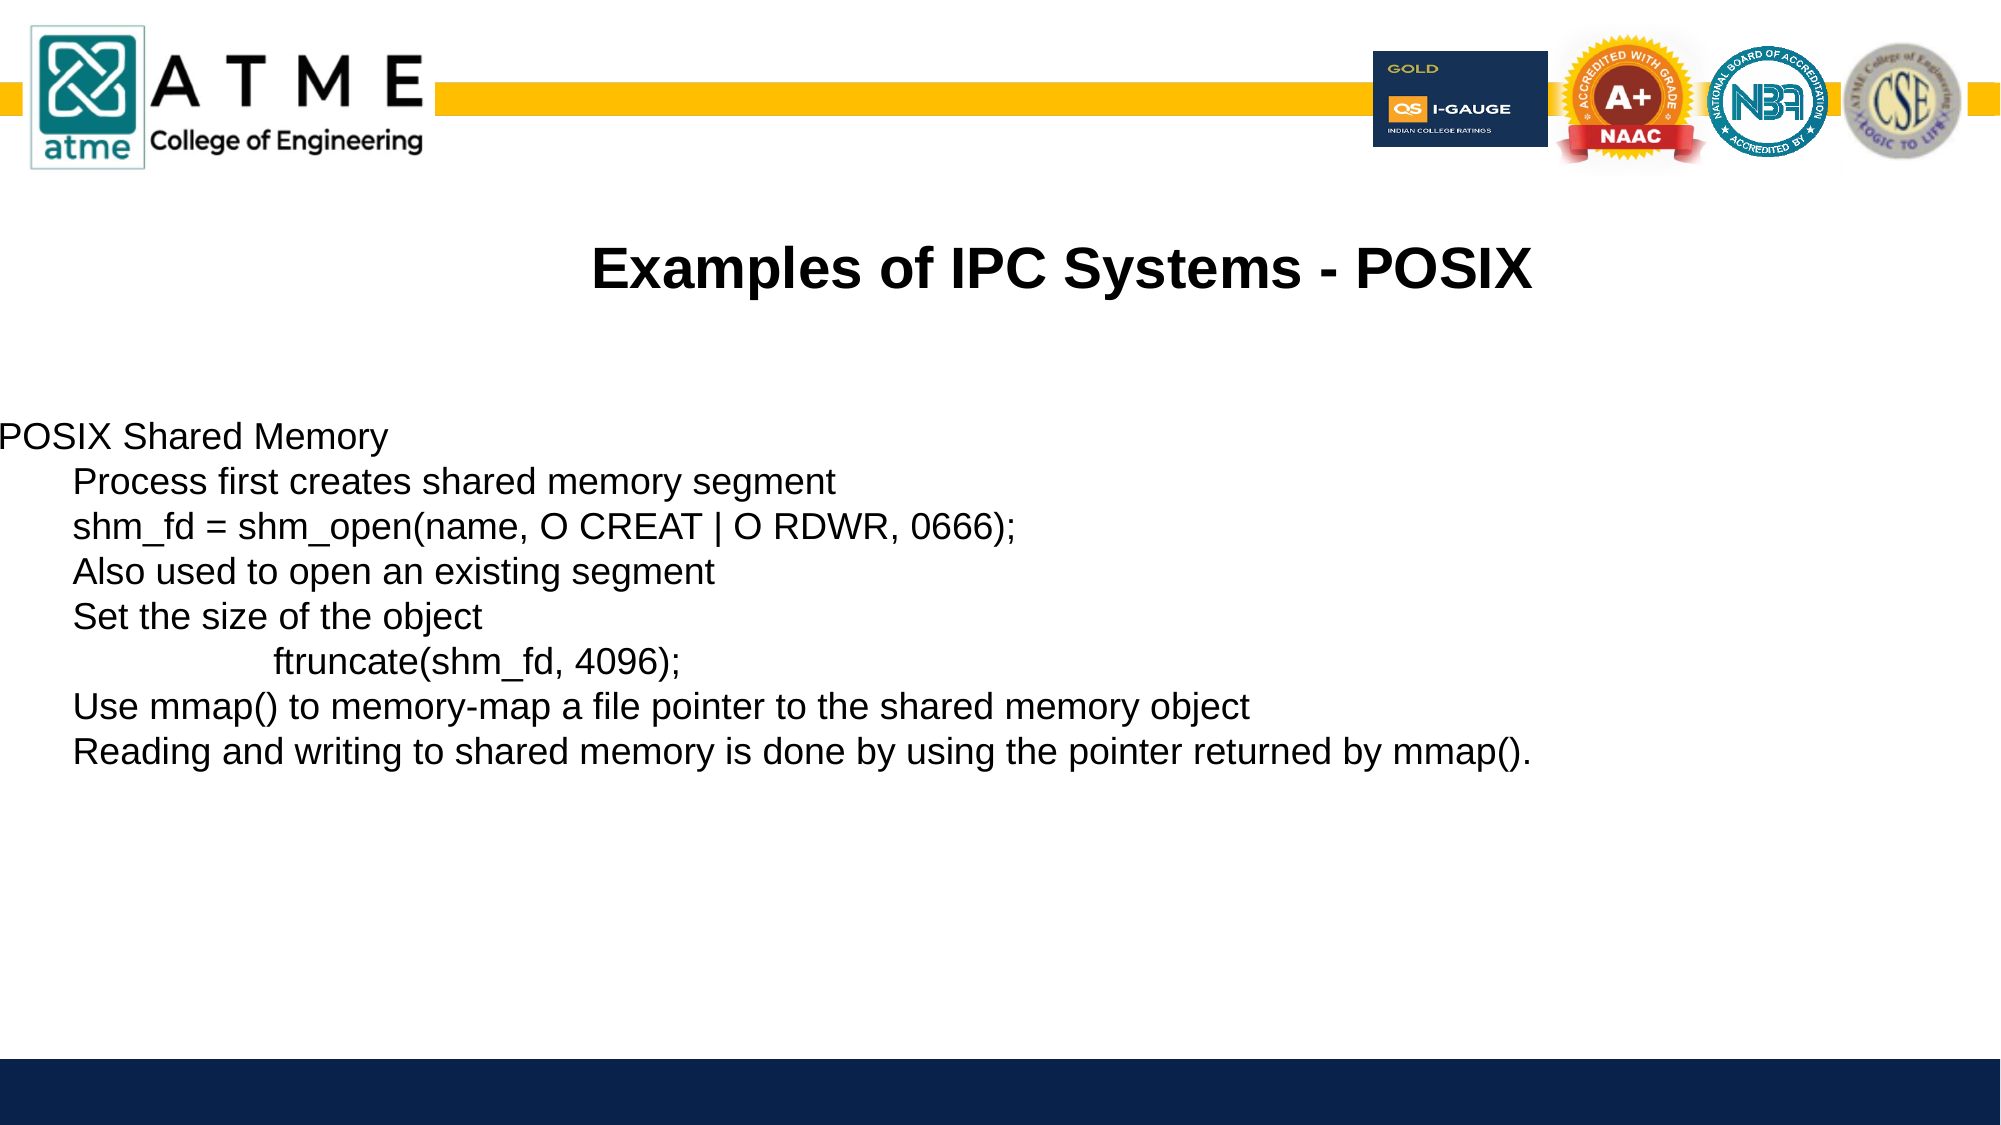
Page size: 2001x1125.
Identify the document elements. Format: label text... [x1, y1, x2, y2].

picture [0, 1059, 2001, 1125]
picture [1840, 26, 1968, 176]
text_box Examples of IPC Systems - POSIX [576, 222, 1549, 308]
text_box POSIX Shared Memory Process first creates shared memory segment shm_fd = shm_open(name, O CREAT | O RDWR, 0666); Also used to open an existing segment Set the size of the object ftruncate(shm_fd, 4096); Use mmap() to memory-map a file pointer to the shared memory object Reading and writing to shared memory is done by using the pointer returned by mmap(). [0, 404, 1548, 869]
picture [22, 15, 435, 178]
picture [1373, 20, 1828, 180]
